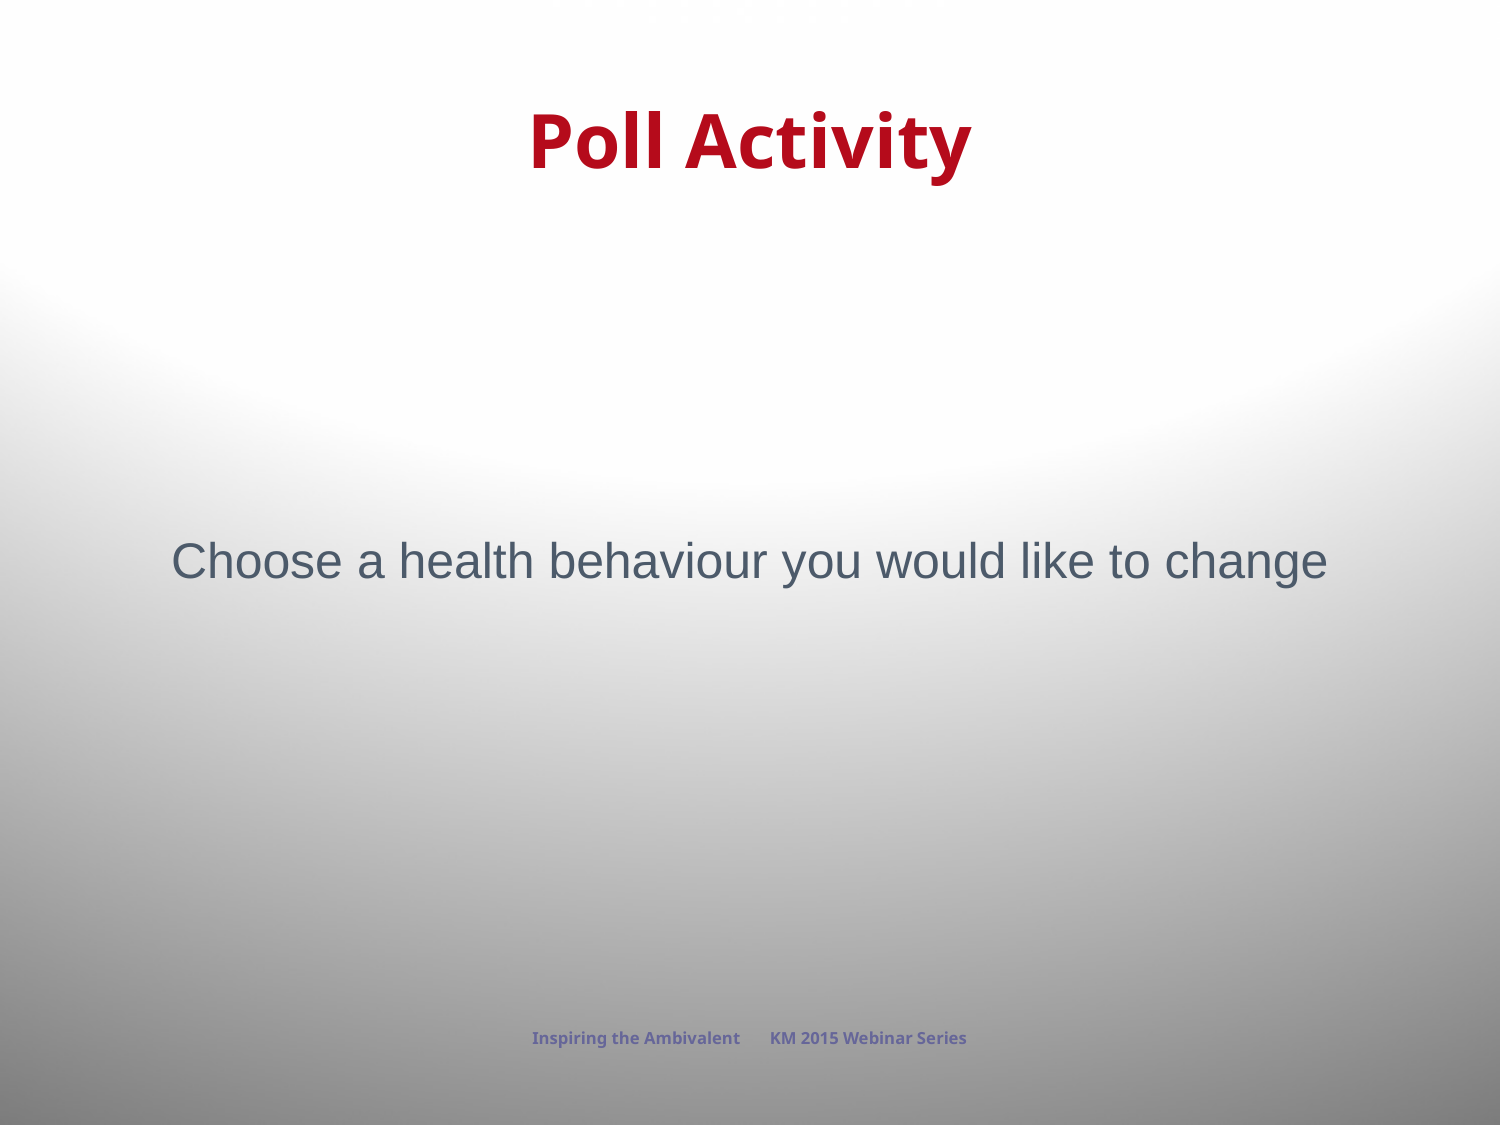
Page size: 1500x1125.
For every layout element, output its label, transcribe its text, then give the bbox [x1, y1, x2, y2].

list Choose a health behaviour you would like to change [53, 495, 1447, 630]
picture [0, 0, 1500, 1125]
title Poll Activity [75, 45, 1425, 233]
footer Inspiring the Ambivalent KM 2015 Webinar Series [512, 1024, 988, 1103]
